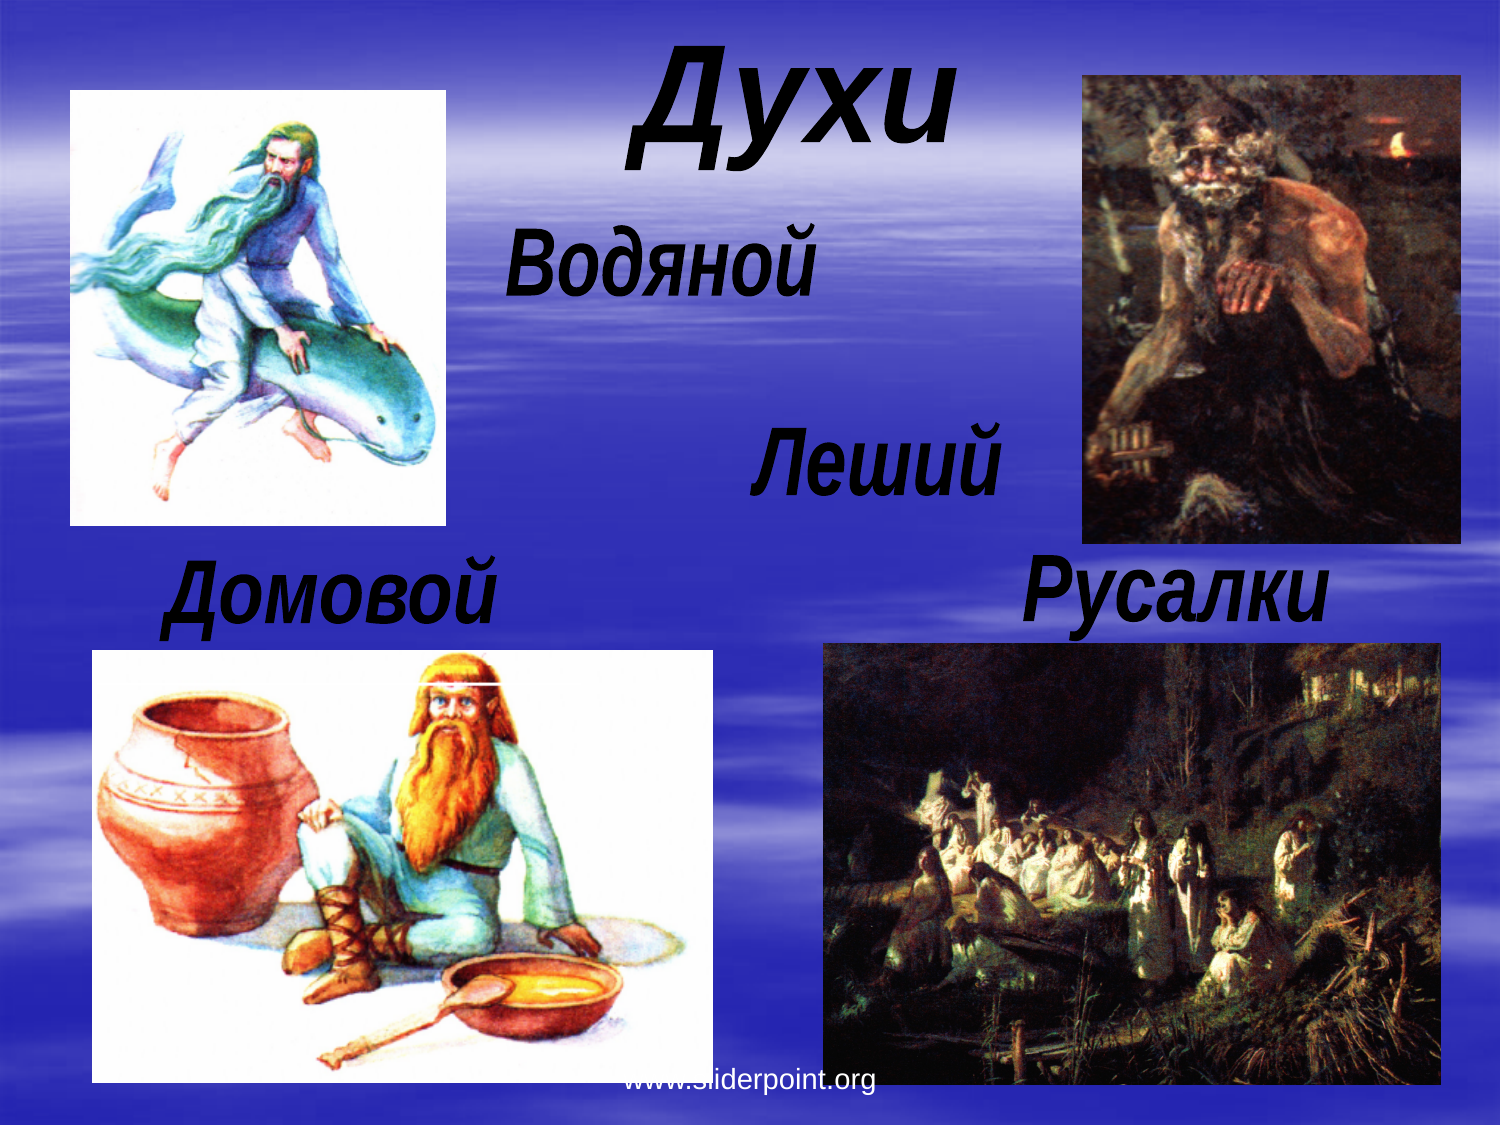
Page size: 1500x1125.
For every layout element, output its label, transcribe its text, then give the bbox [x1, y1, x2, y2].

picture [92, 650, 714, 1083]
picture [823, 643, 1441, 1086]
picture [1082, 74, 1461, 545]
picture [70, 89, 446, 526]
footer www.sliderpoint.org [512, 1024, 988, 1103]
